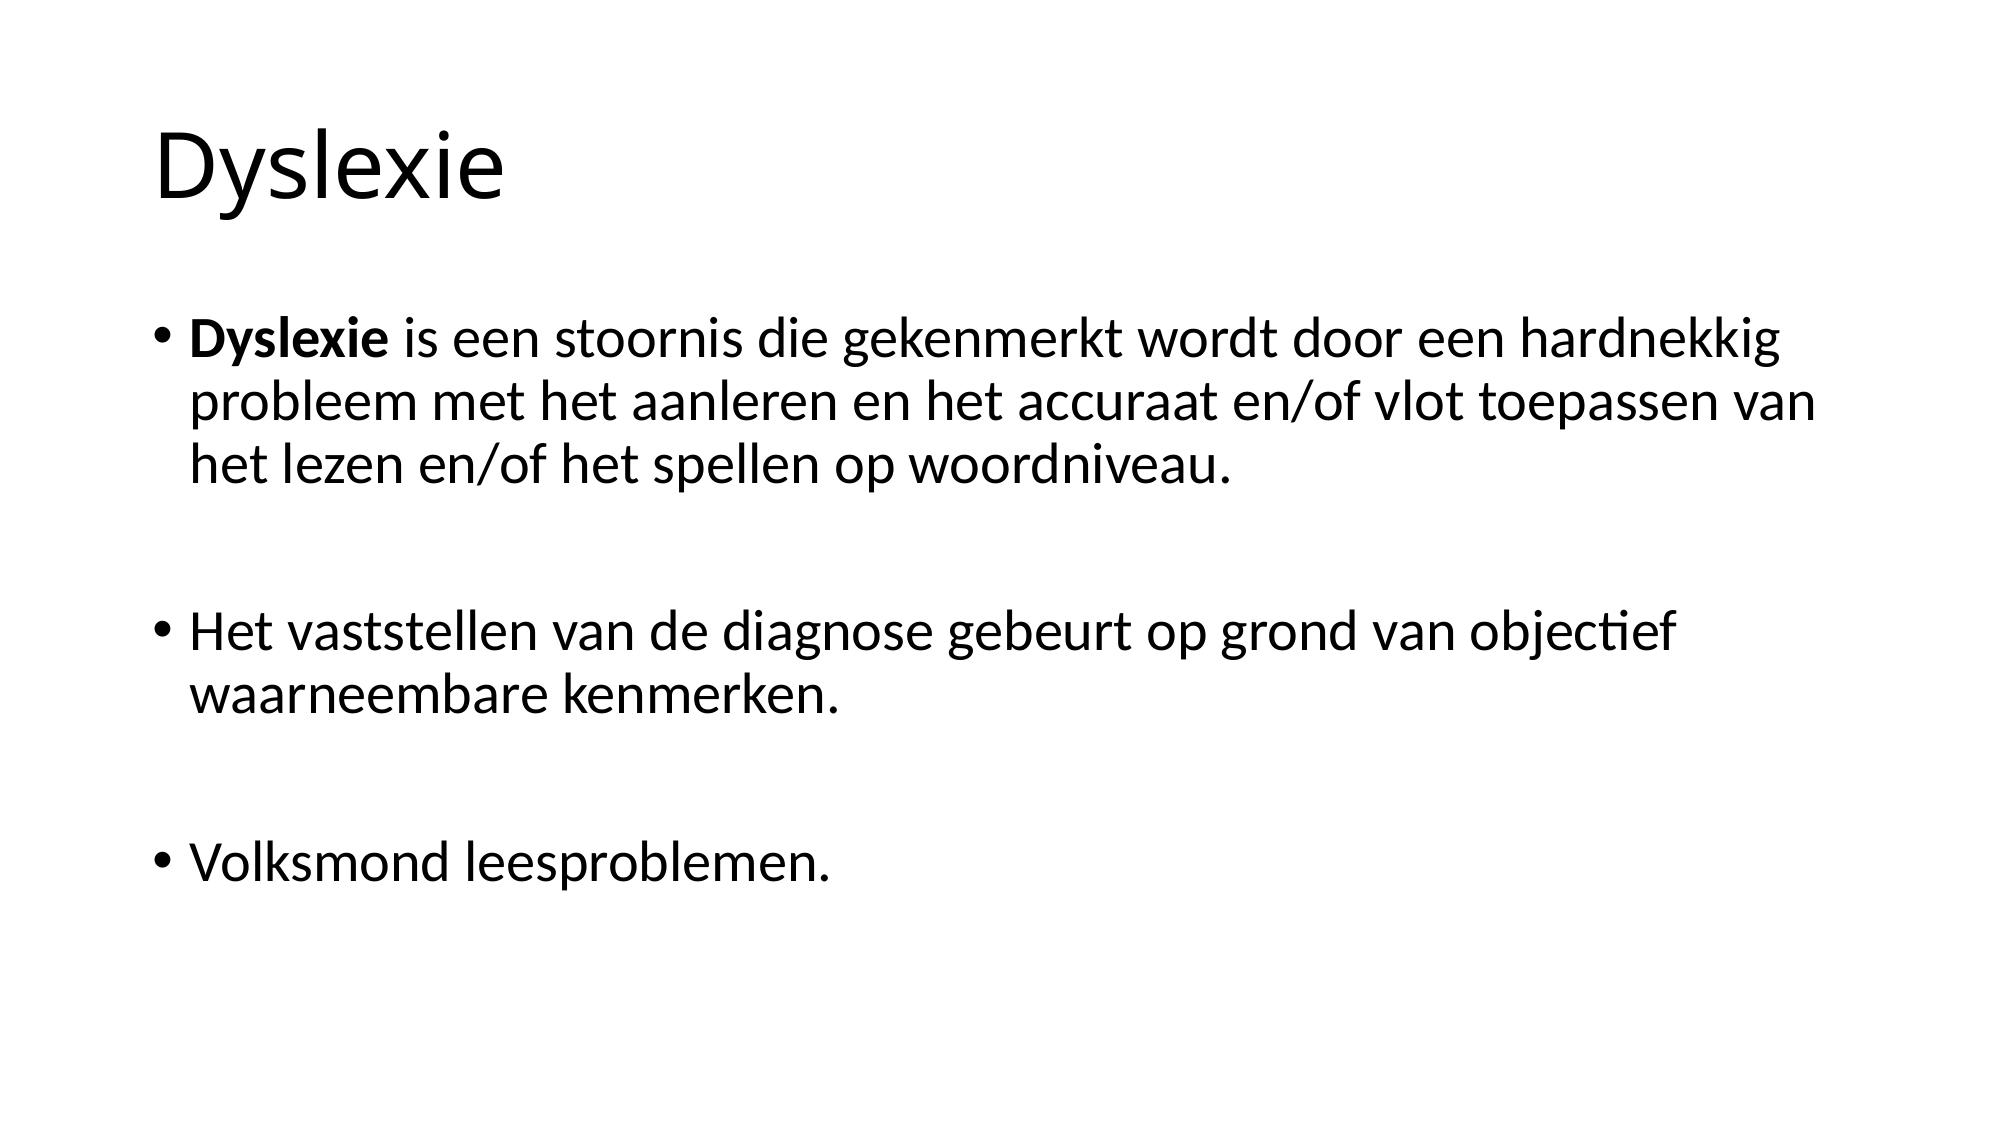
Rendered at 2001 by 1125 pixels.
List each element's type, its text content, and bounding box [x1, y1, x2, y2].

list Dyslexie is een stoornis die gekenmerkt wordt door een hardnekkig probleem met het aanleren en het accuraat en/of vlot toepassen van het lezen en/of het spellen op woordniveau. Het vaststellen van de diagnose gebeurt op grond van objectief waarneembare kenmerken. Volksmond leesproblemen. [137, 299, 1863, 1014]
title Dyslexie [137, 59, 1863, 278]
